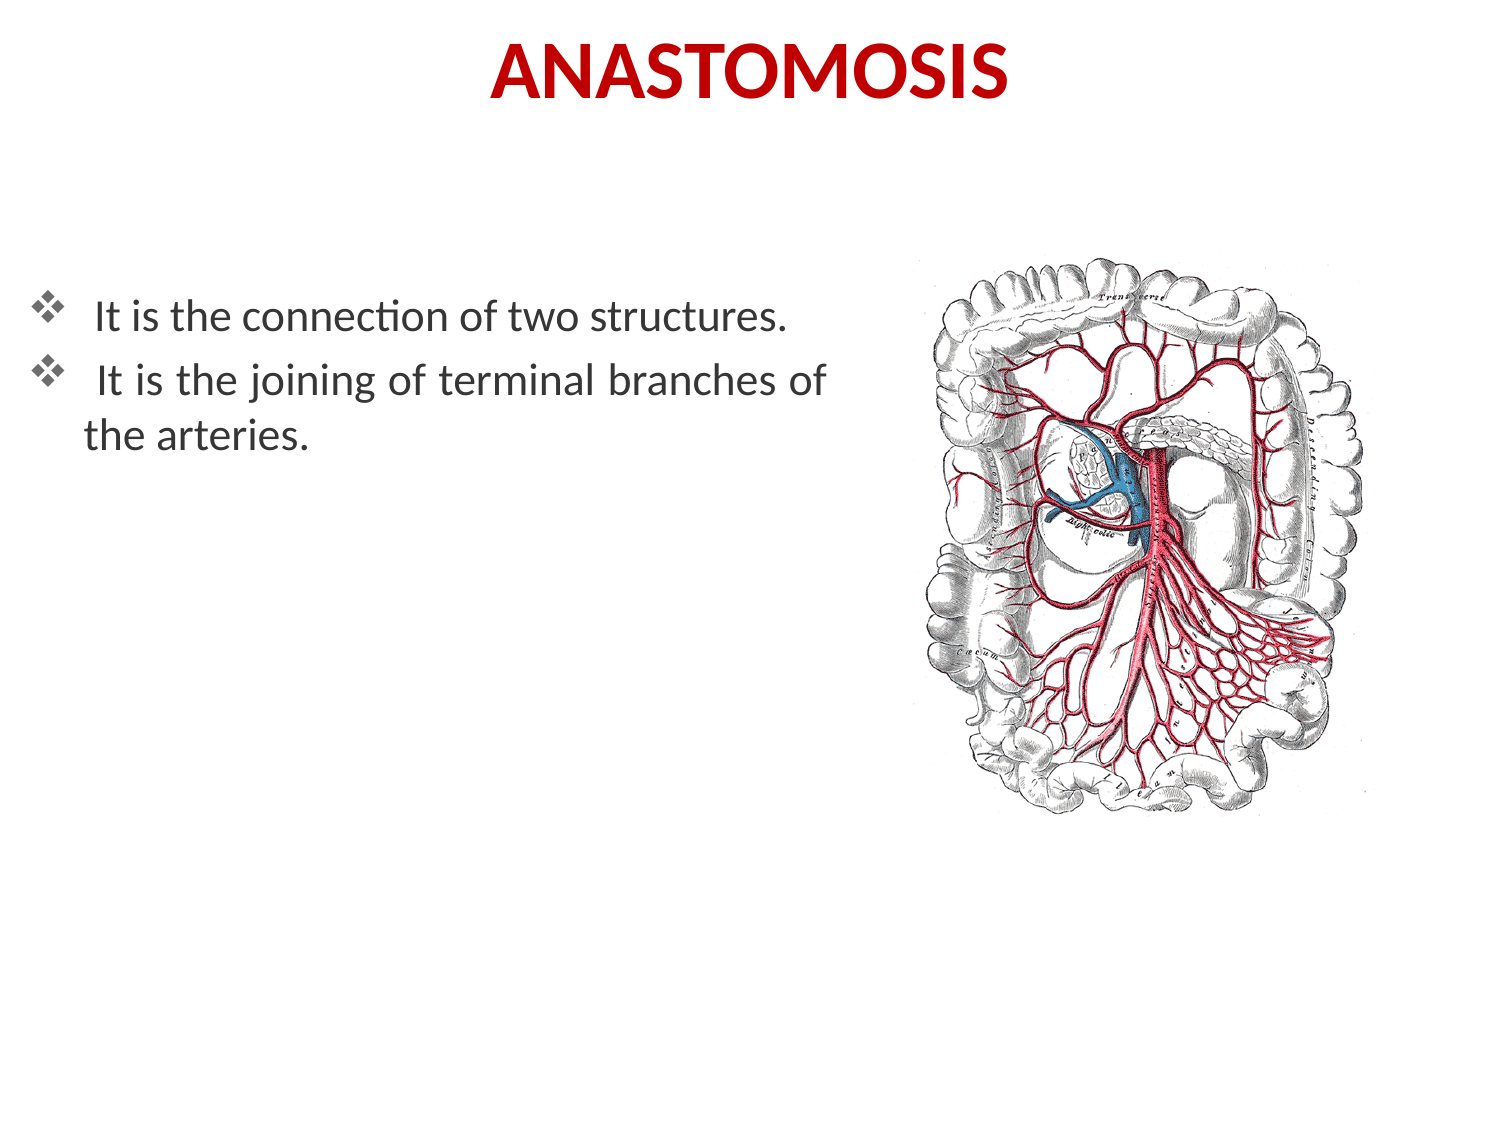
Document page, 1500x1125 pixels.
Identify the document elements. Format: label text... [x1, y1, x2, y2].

list It is the connection of two structures. It is the joining of terminal branches of the arteries. [12, 277, 856, 686]
picture [909, 250, 1375, 817]
text_box ANASTOMOSIS [0, 8, 1500, 130]
